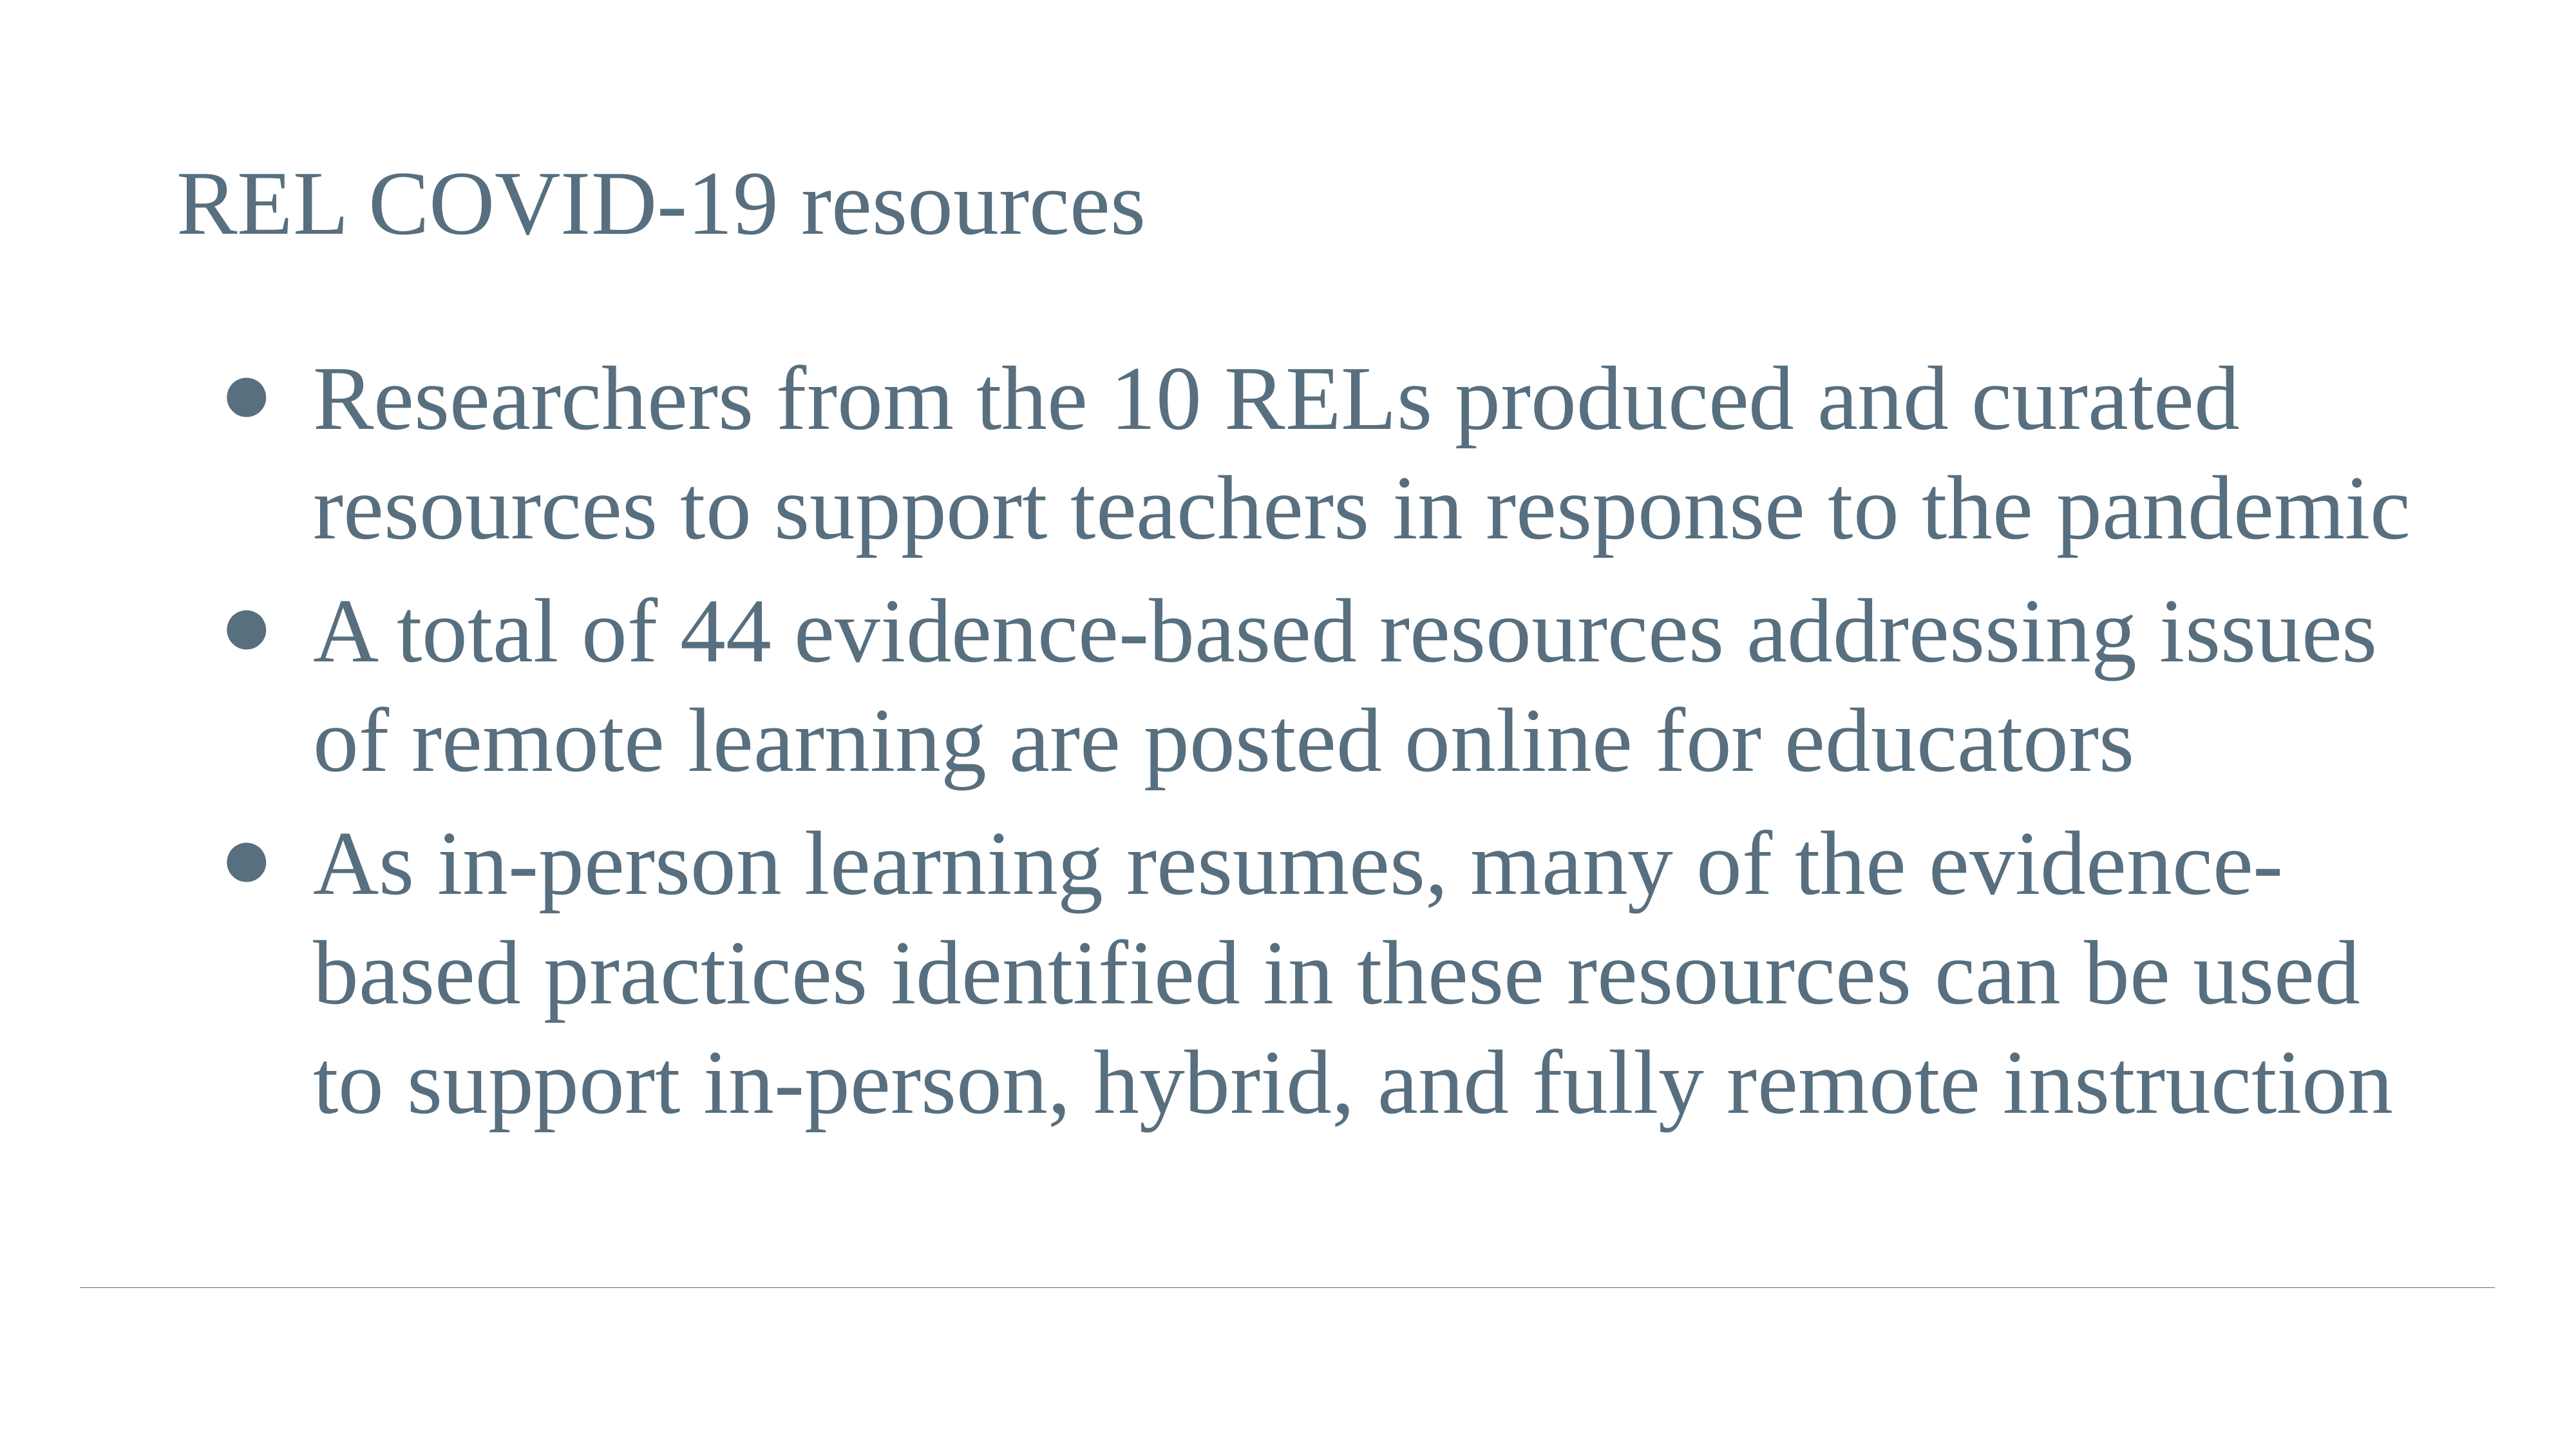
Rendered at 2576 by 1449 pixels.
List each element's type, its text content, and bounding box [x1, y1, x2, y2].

title REL COVID-19 resources [167, 138, 2502, 267]
list Researchers from the 10 RELs produced and curated resources to support teachers in response to the pandemic A total of 44 evidence-based resources addressing issues of remote learning are posted online for educators As in-person learning resumes, many of the evidence-based practices identified in these resources can be used to support in-person, hybrid, and fully remote instruction [120, 333, 2456, 1186]
